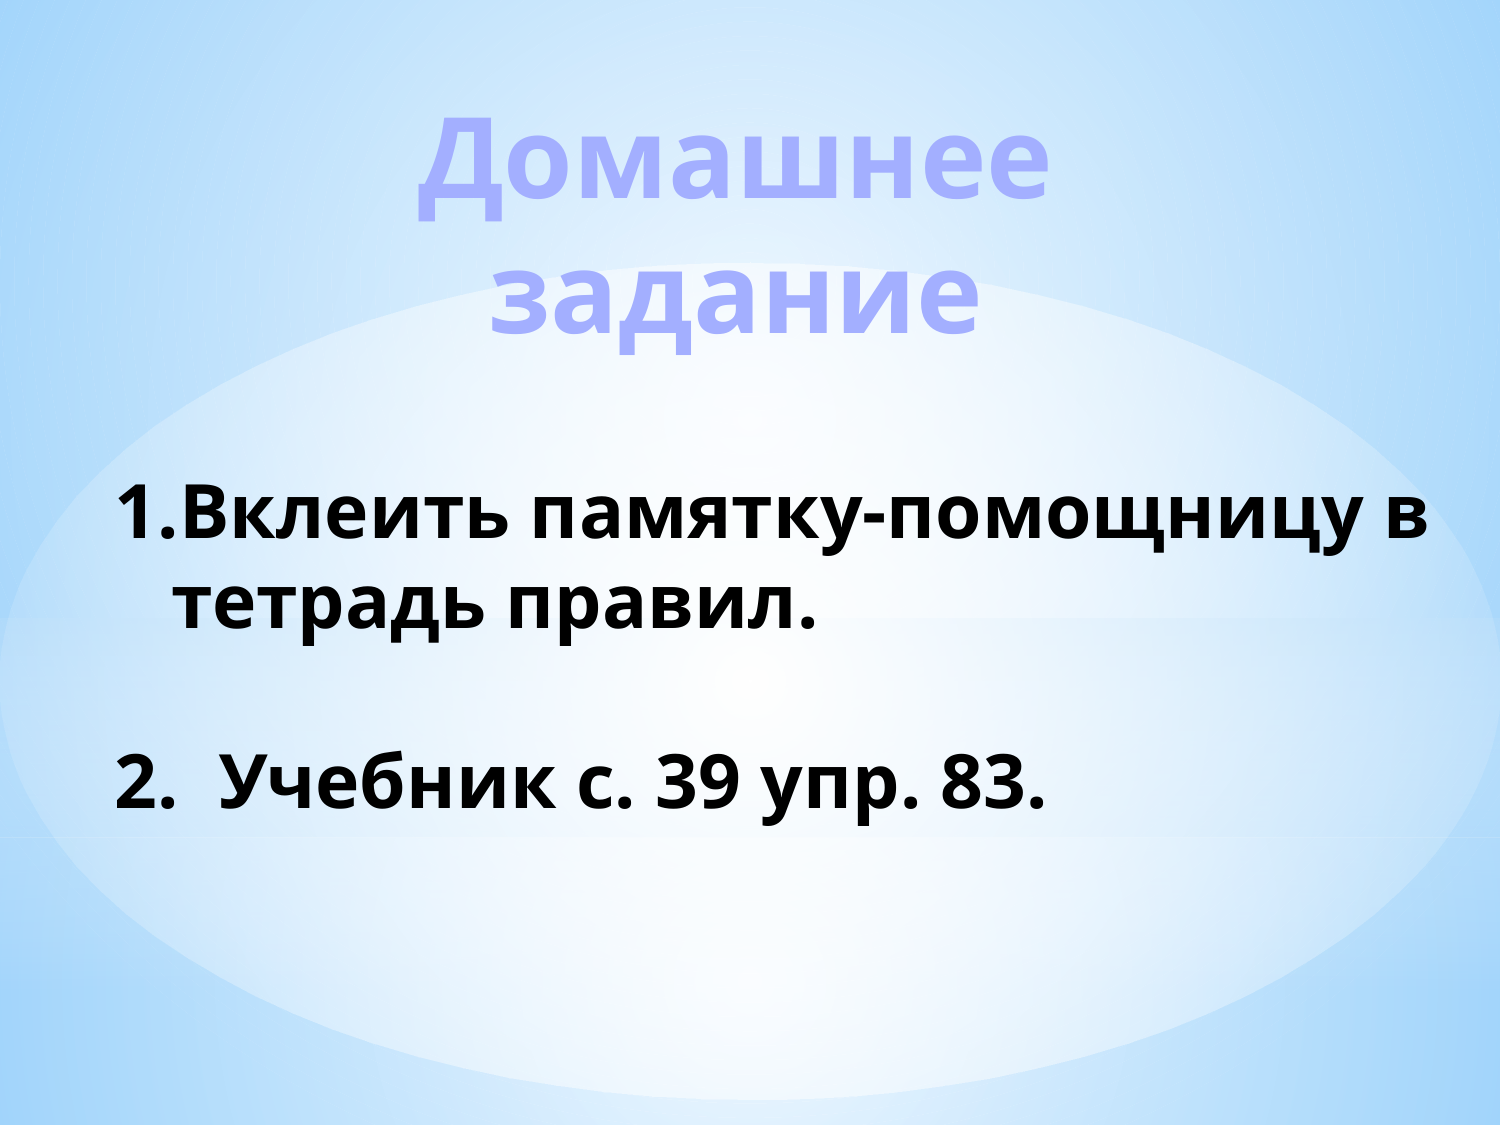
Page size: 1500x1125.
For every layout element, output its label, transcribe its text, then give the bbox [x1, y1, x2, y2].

text_box Домашнее задание [403, 78, 1069, 364]
text_box Вклеить памятку-помощницу в тетрадь правил. 2. Учебник с. 39 упр. 83. [100, 456, 1471, 831]
